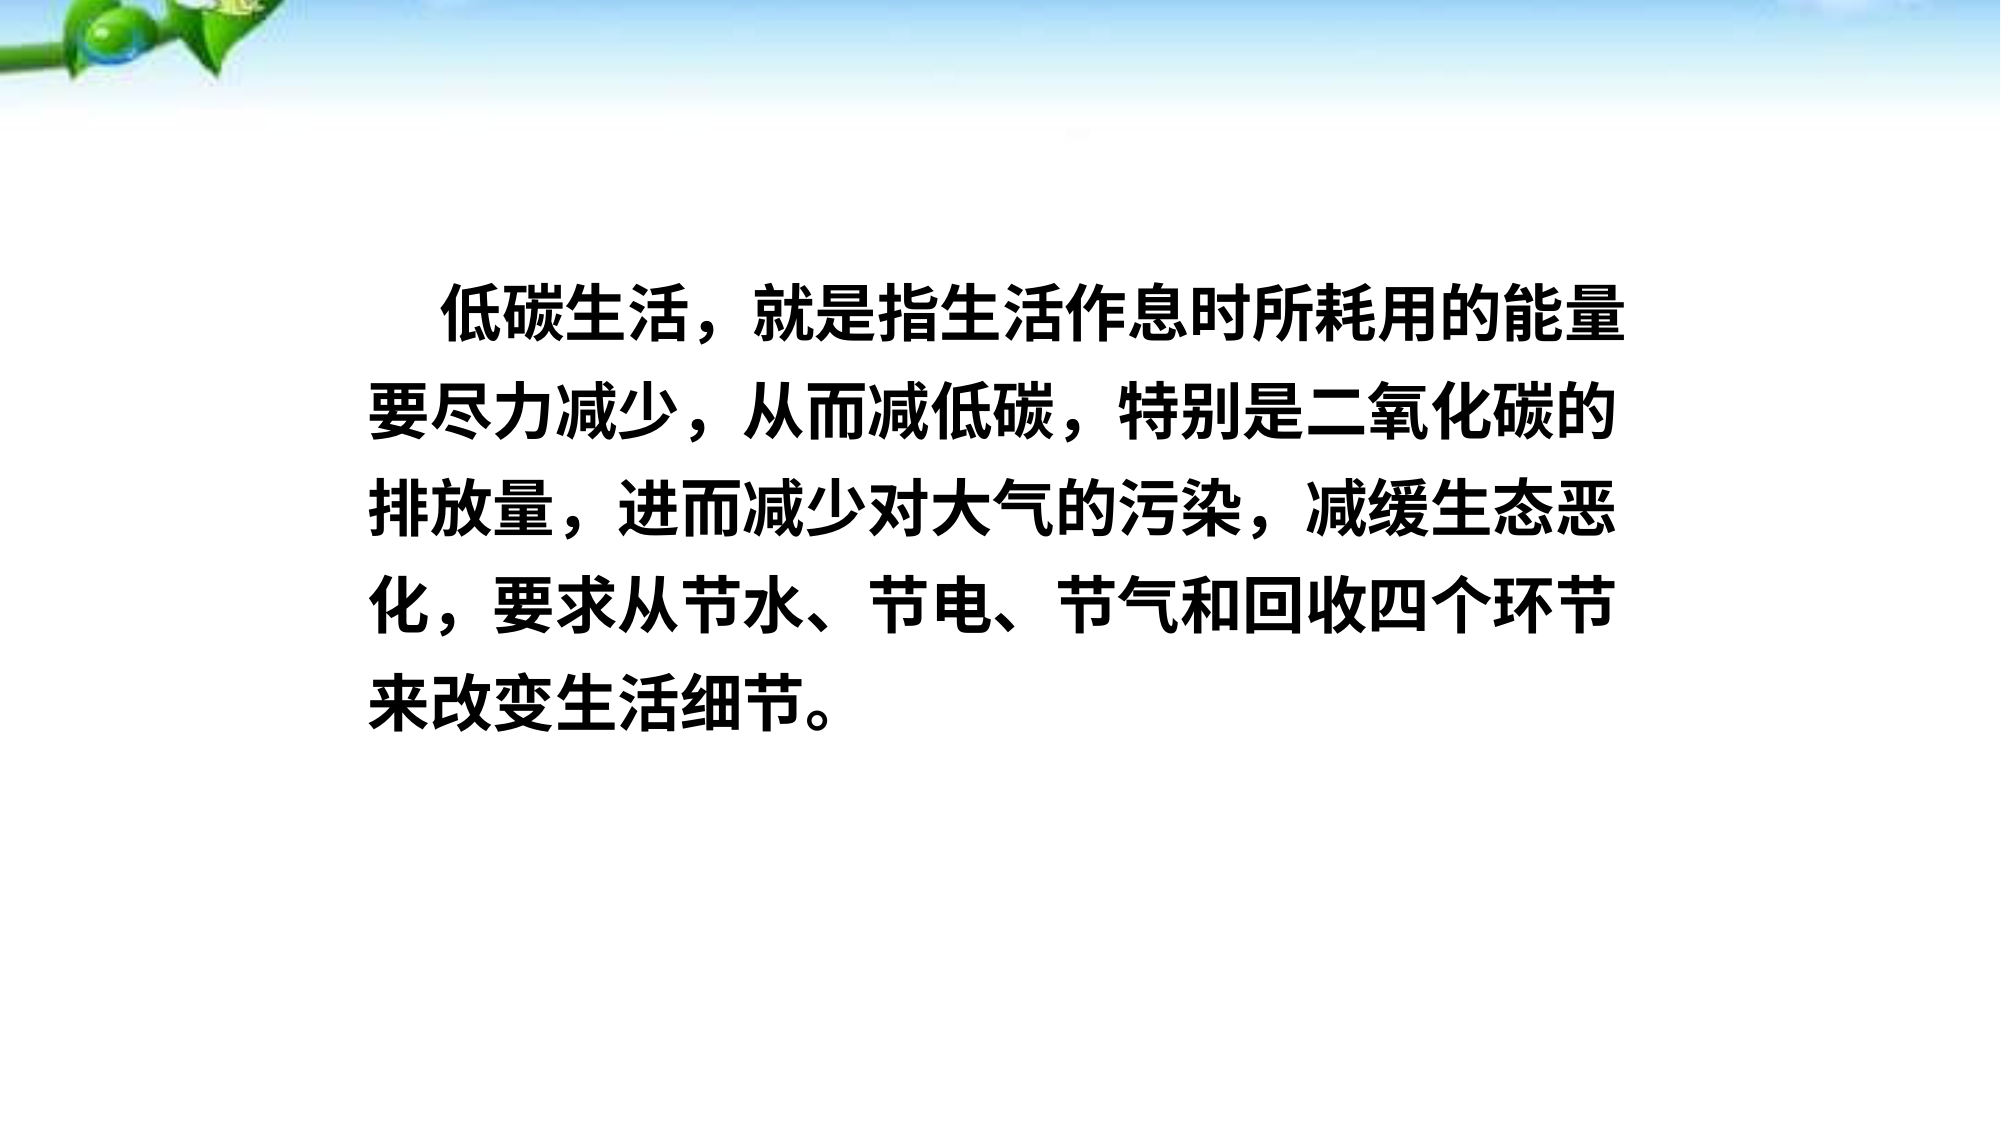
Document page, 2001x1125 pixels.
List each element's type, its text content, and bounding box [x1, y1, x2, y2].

text_box 低碳生活，就是指生活作息时所耗用的能量要尽力减少，从而减低碳，特别是二氧化碳的排放量，进而减少对大气的污染，减缓生态恶化，要求从节水、节电、节气和回收四个环节来改变生活细节。 [353, 244, 1647, 747]
picture [0, 0, 2001, 1125]
